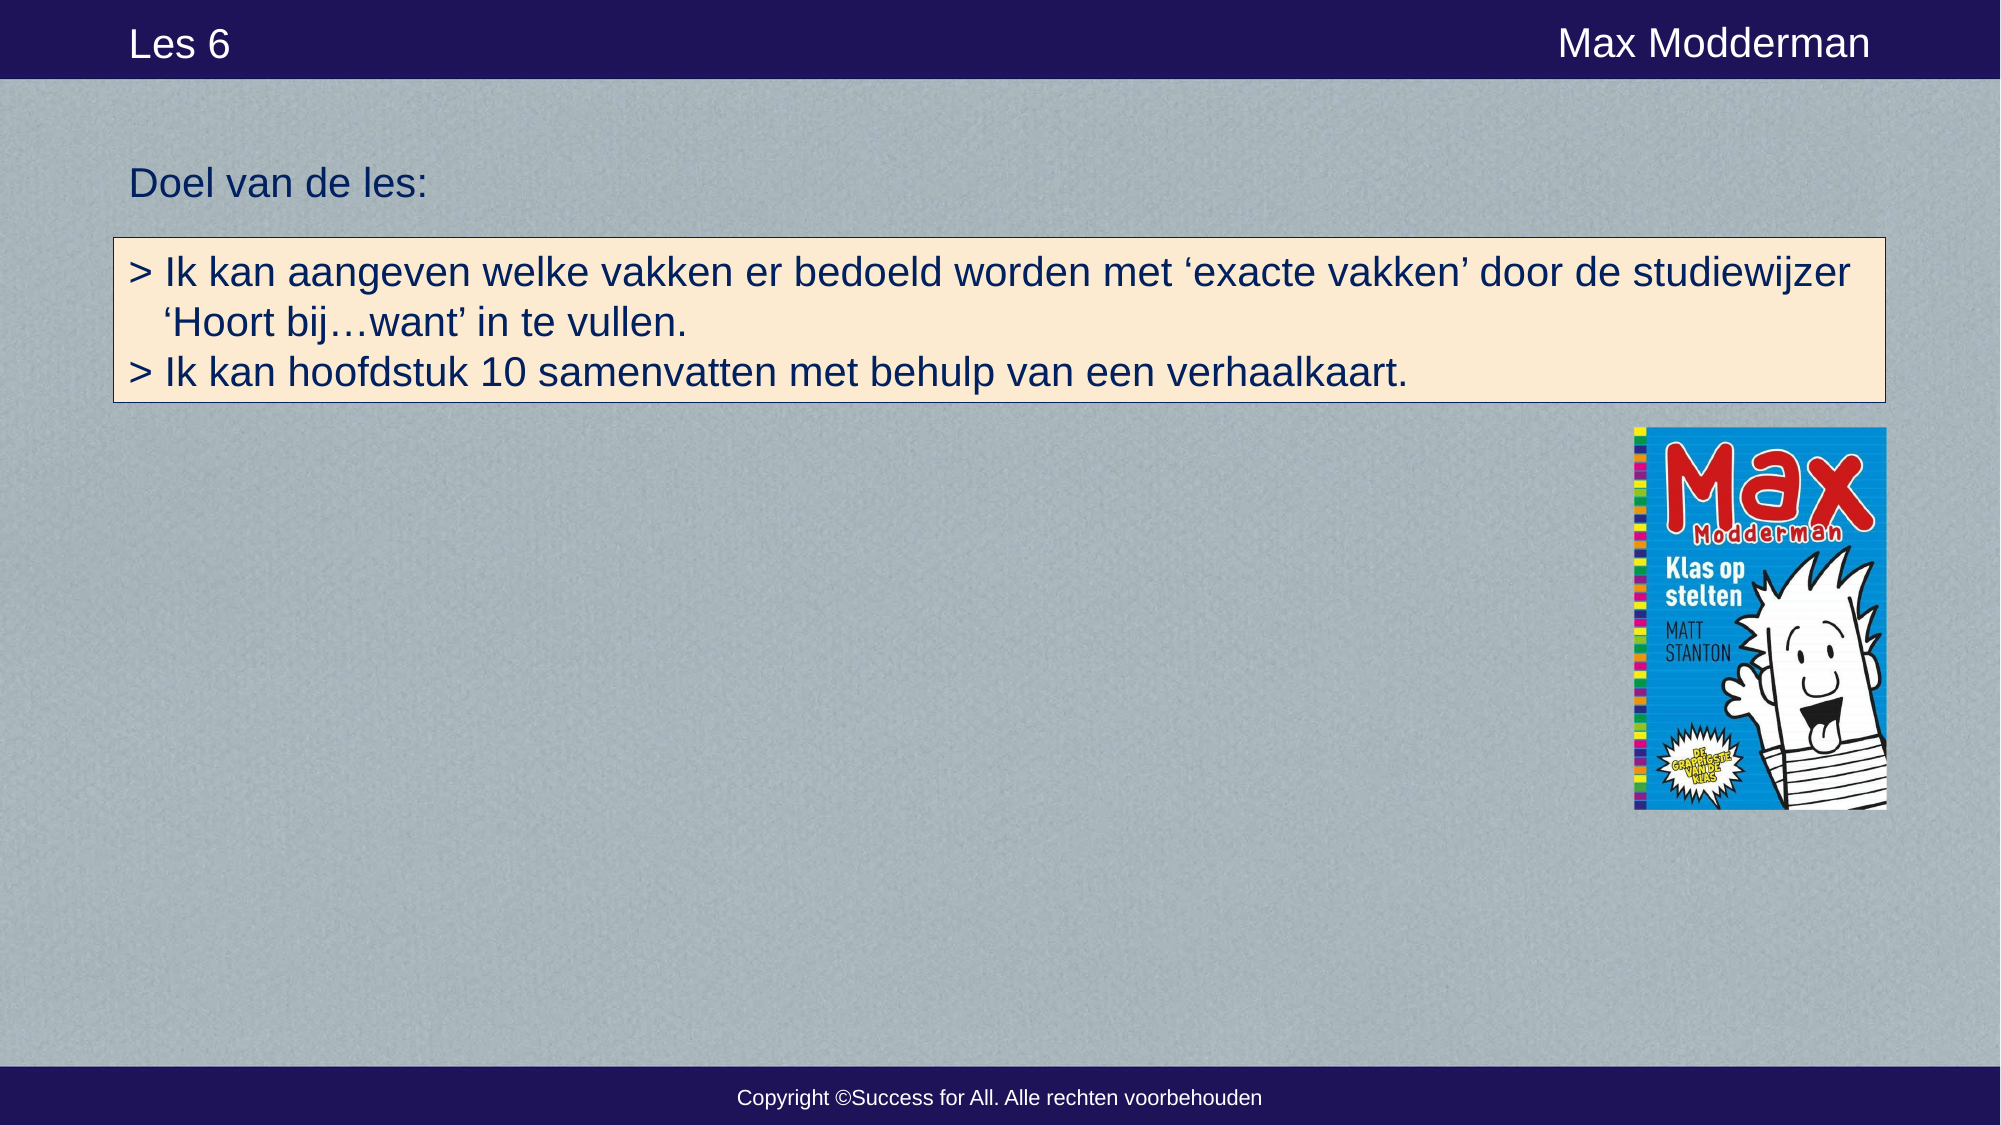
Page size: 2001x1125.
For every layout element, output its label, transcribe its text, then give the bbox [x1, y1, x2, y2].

text_box Max Modderman [999, 8, 1886, 123]
text_box > Ik kan aangeven welke vakken er bedoeld worden met ‘exacte vakken’ door de studiewijzer ‘Hoort bij…want’ in te vullen. > Ik kan hoofdstuk 10 samenvatten met behulp van een verhaalkaart. [113, 237, 1886, 403]
text_box Doel van de les: [113, 148, 1635, 214]
text_box Les 6 [114, 9, 354, 75]
text_box Copyright ©Success for All. Alle rechten voorbehouden [0, 1076, 2000, 1125]
picture [0, 0, 2001, 1125]
